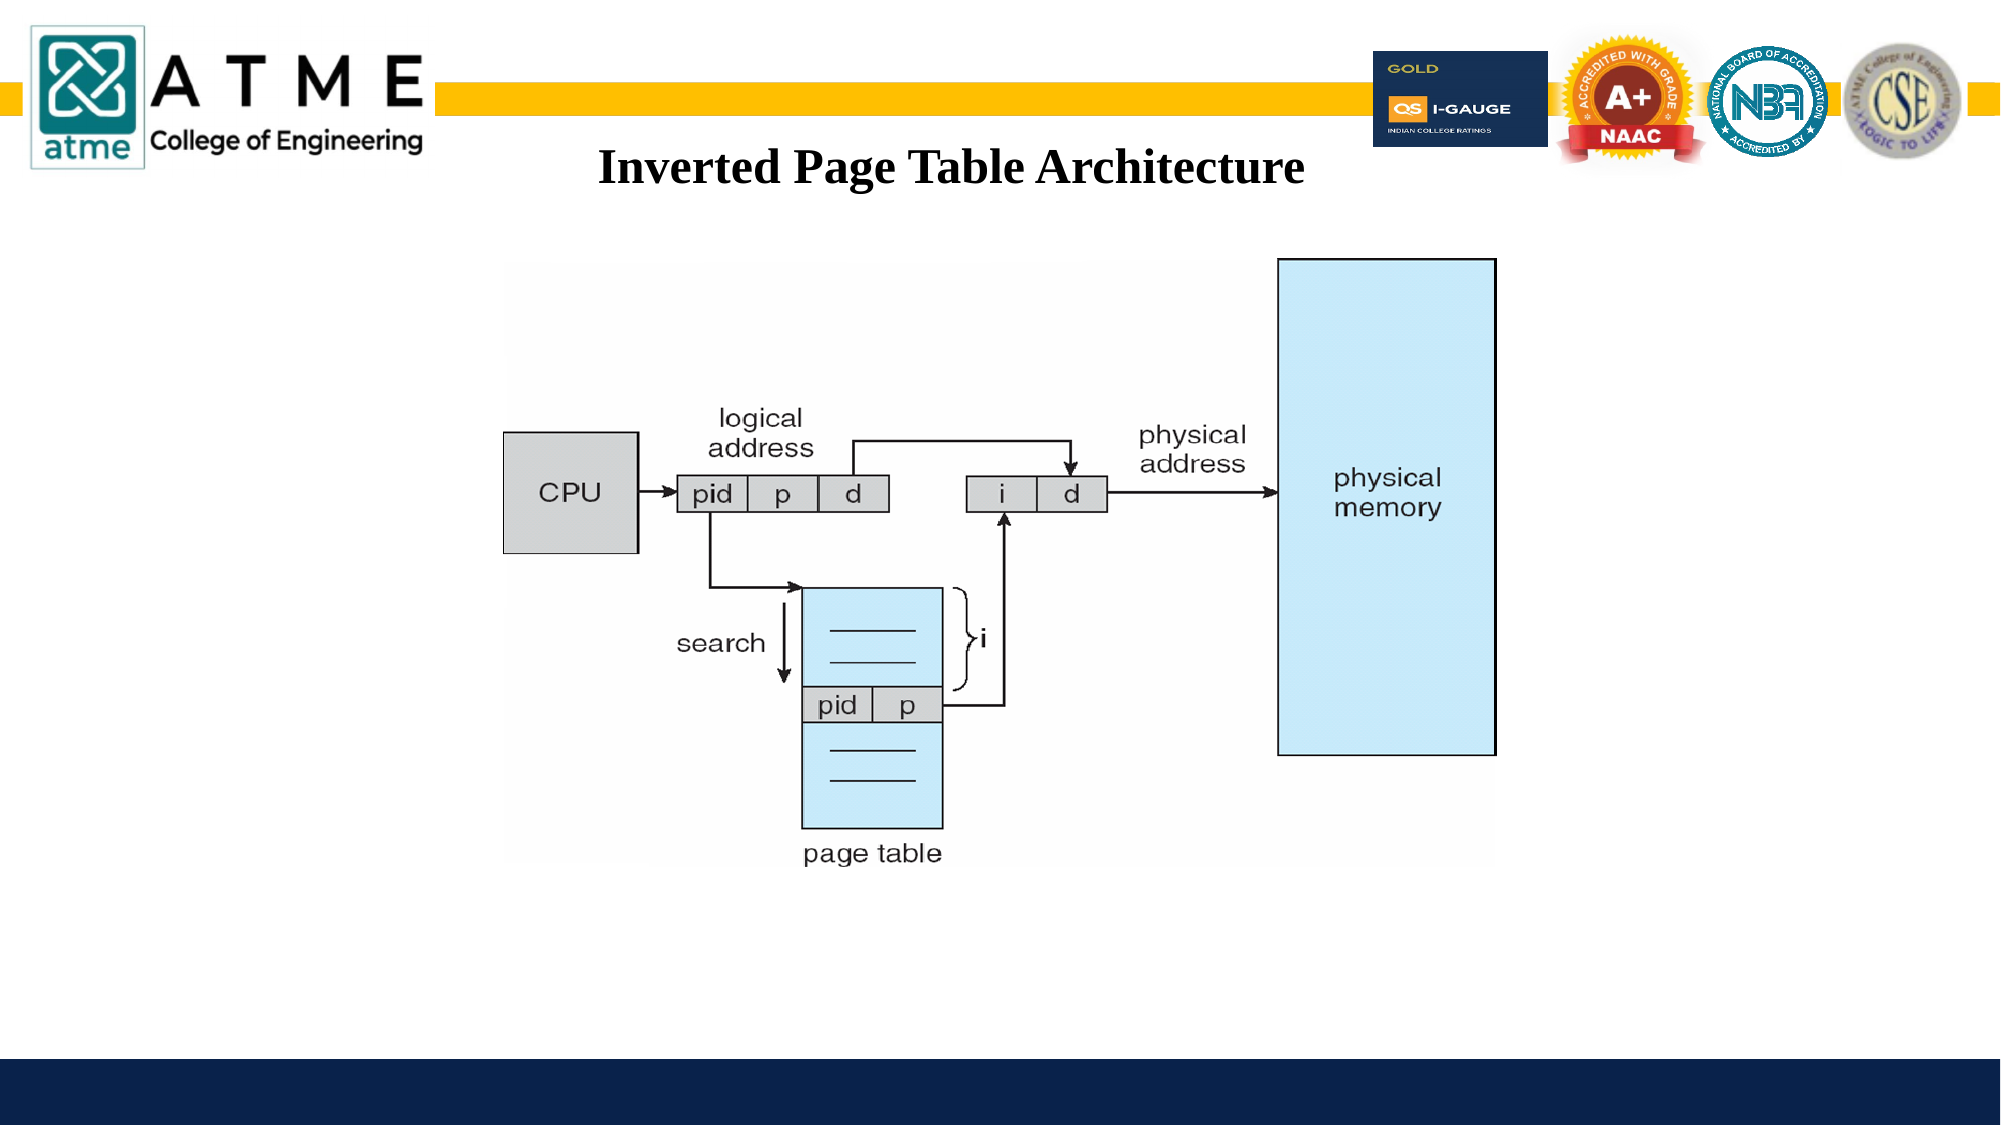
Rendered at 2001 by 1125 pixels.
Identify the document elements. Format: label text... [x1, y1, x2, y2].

title Inverted Page Table Architecture [582, 126, 1861, 221]
picture [0, 1059, 2001, 1125]
picture [22, 15, 435, 178]
picture [1373, 20, 1828, 126]
picture [1840, 26, 1968, 176]
picture [502, 258, 1498, 867]
